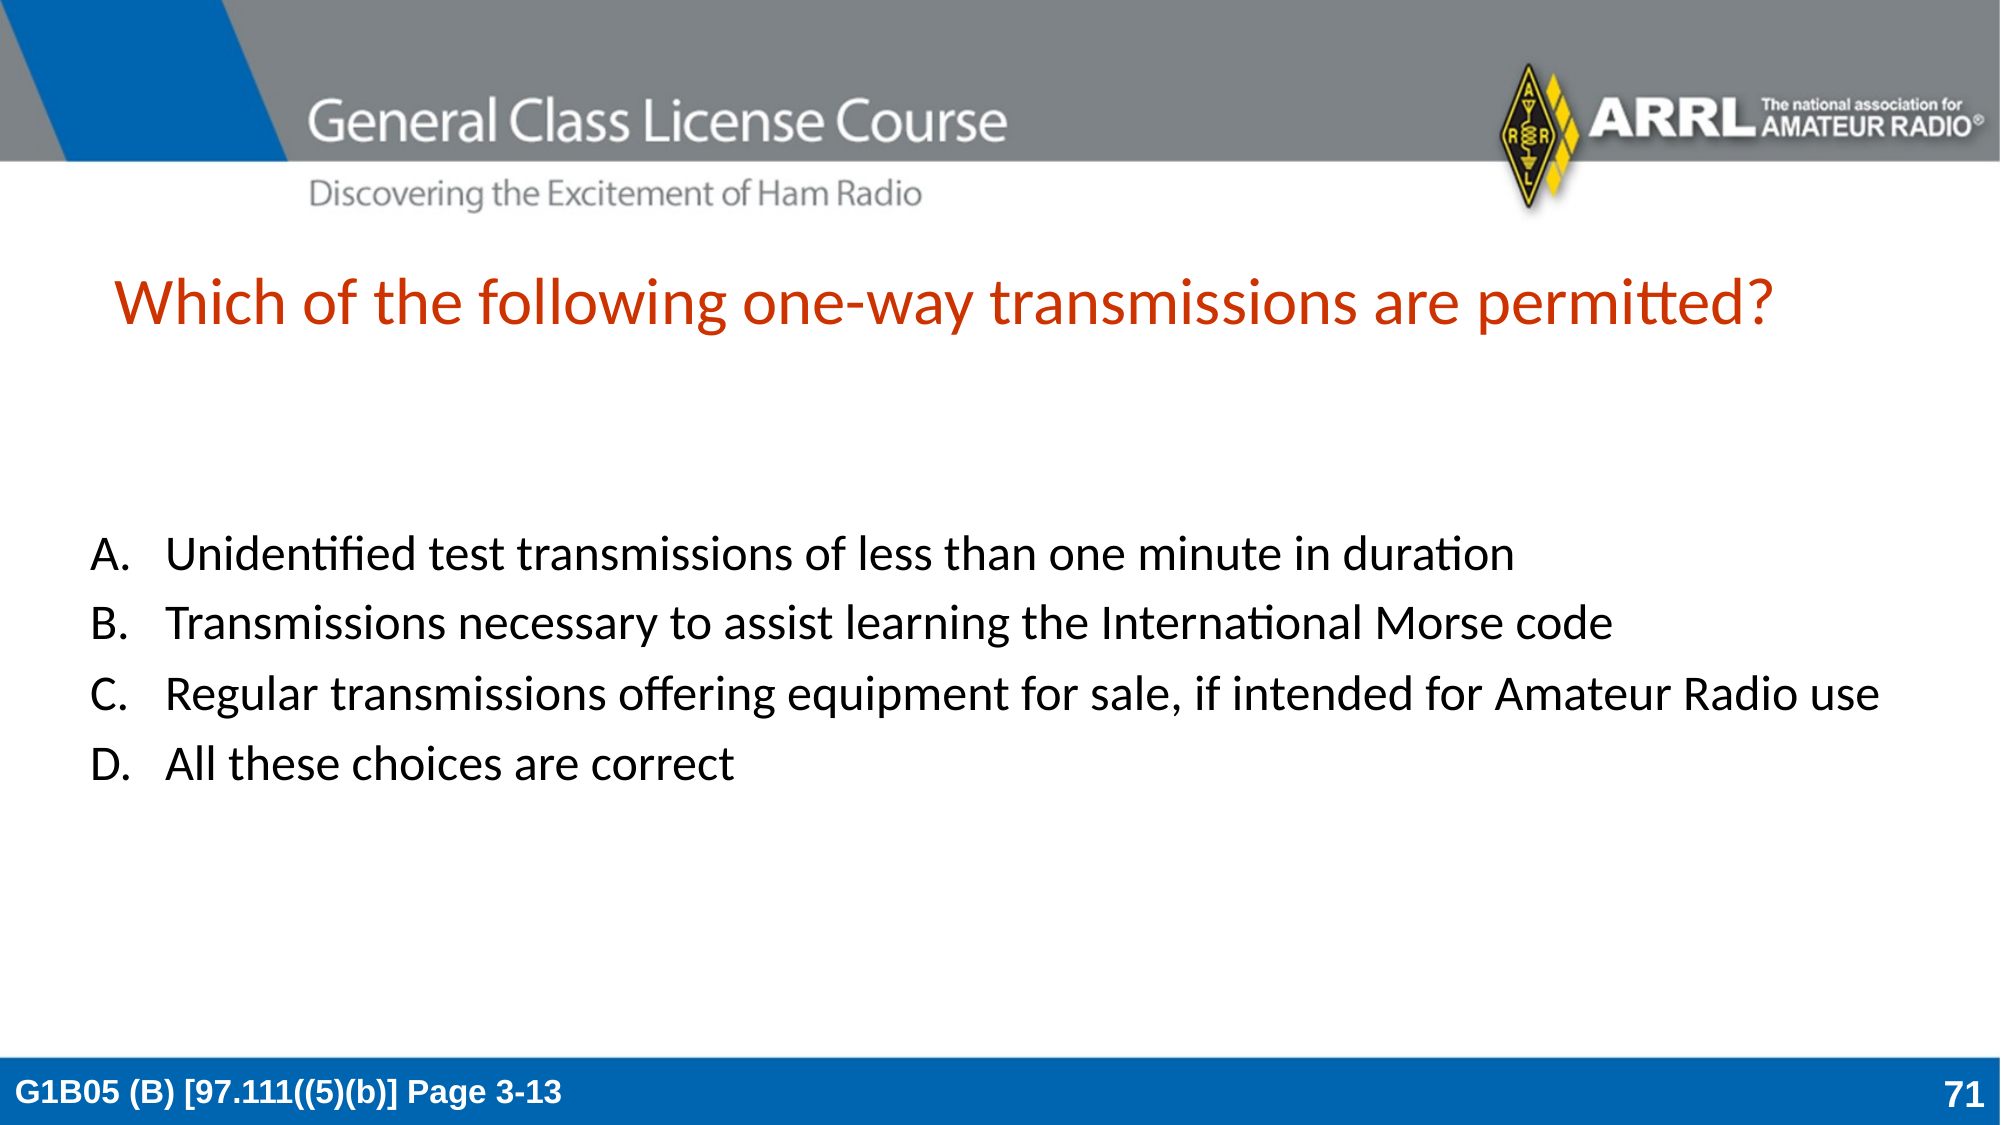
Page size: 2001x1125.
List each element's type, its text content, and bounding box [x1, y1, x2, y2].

list Unidentified test transmissions of less than one minute in duration Transmissions necessary to assist learning the International Morse code Regular transmissions offering equipment for sale, if intended for Amateur Radio use All these choices are correct [75, 512, 1938, 1005]
title Which of the following one-way transmissions are permitted? [99, 249, 1900, 388]
picture [0, 0, 2001, 1125]
text_box 71 [1875, 1062, 2000, 1123]
text_box G1B05 (B) [97.111((5)(b)] Page 3-13 [0, 1062, 1313, 1118]
